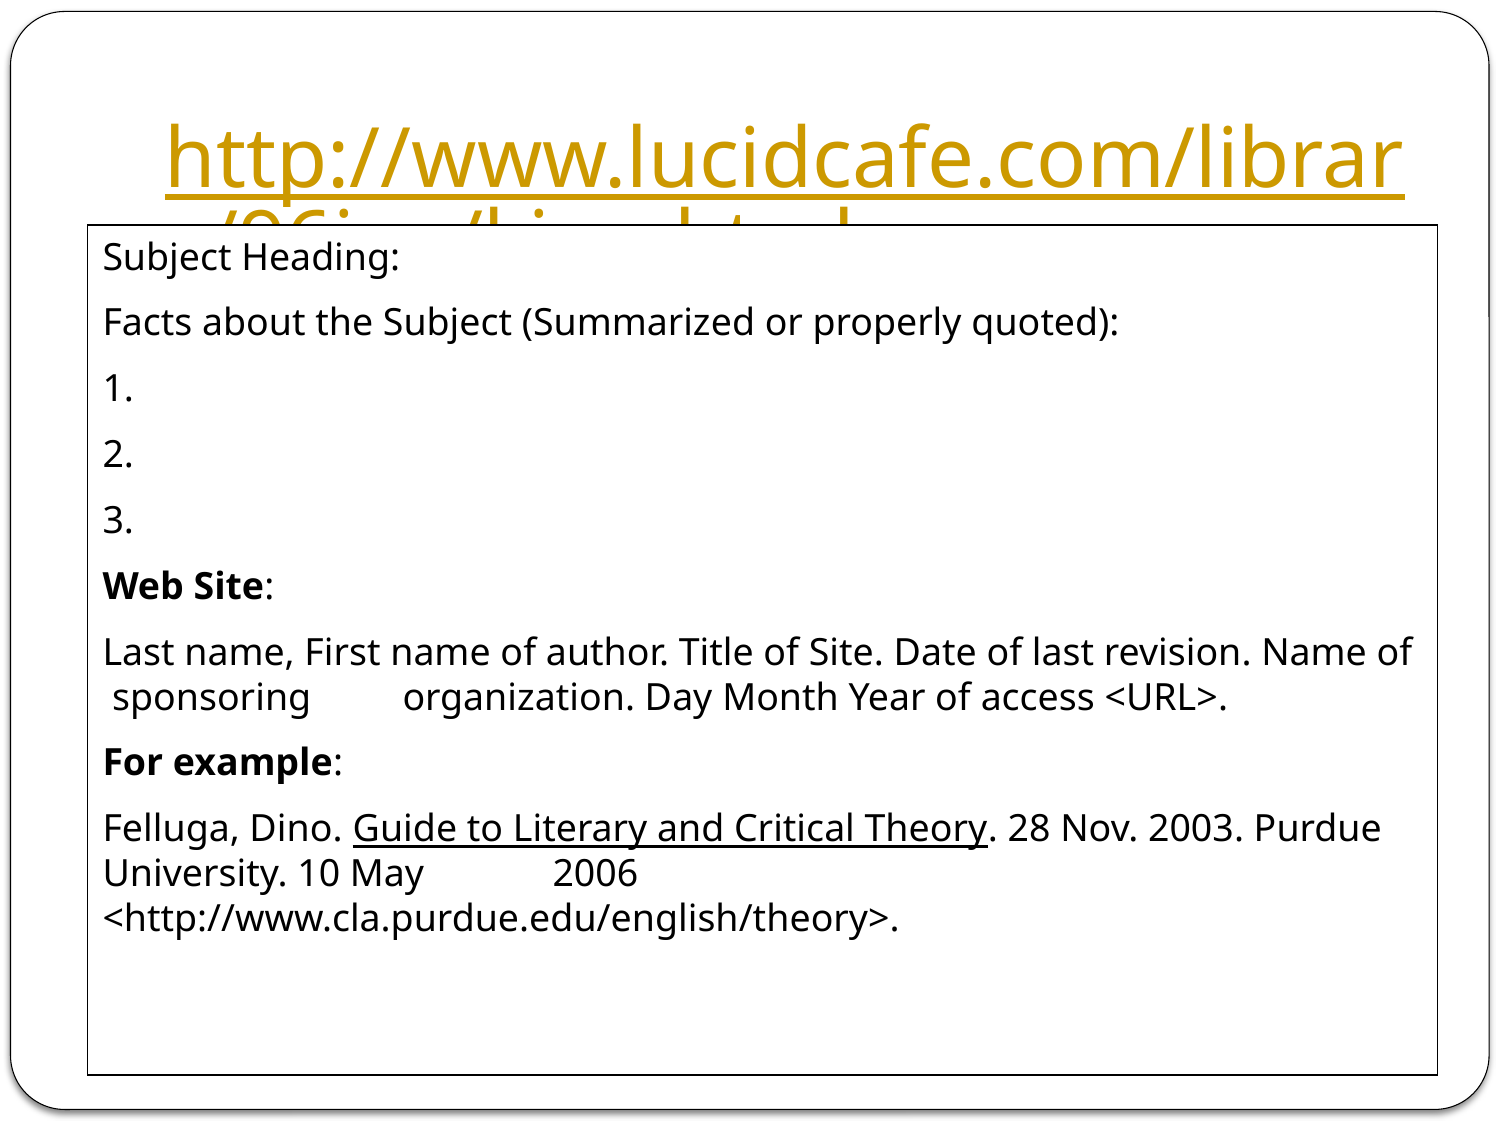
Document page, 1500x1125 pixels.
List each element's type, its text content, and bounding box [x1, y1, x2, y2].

title http://www.lucidcafe.com/library/96jan/king.html [150, 45, 1425, 224]
text_box Subject Heading: Facts about the Subject (Summarized or properly quoted): 1. 2. 3. Web Site: Last name, First name of author. Title of Site. Date of last revision. Name of sponsoring organization. Day Month Year of access <URL>. For example: Felluga, Dino. Guide to Literary and Critical Theory. 28 Nov. 2003. Purdue University. 10 May 2006 <http://www.cla.purdue.edu/english/theory>. [87, 224, 1438, 1075]
